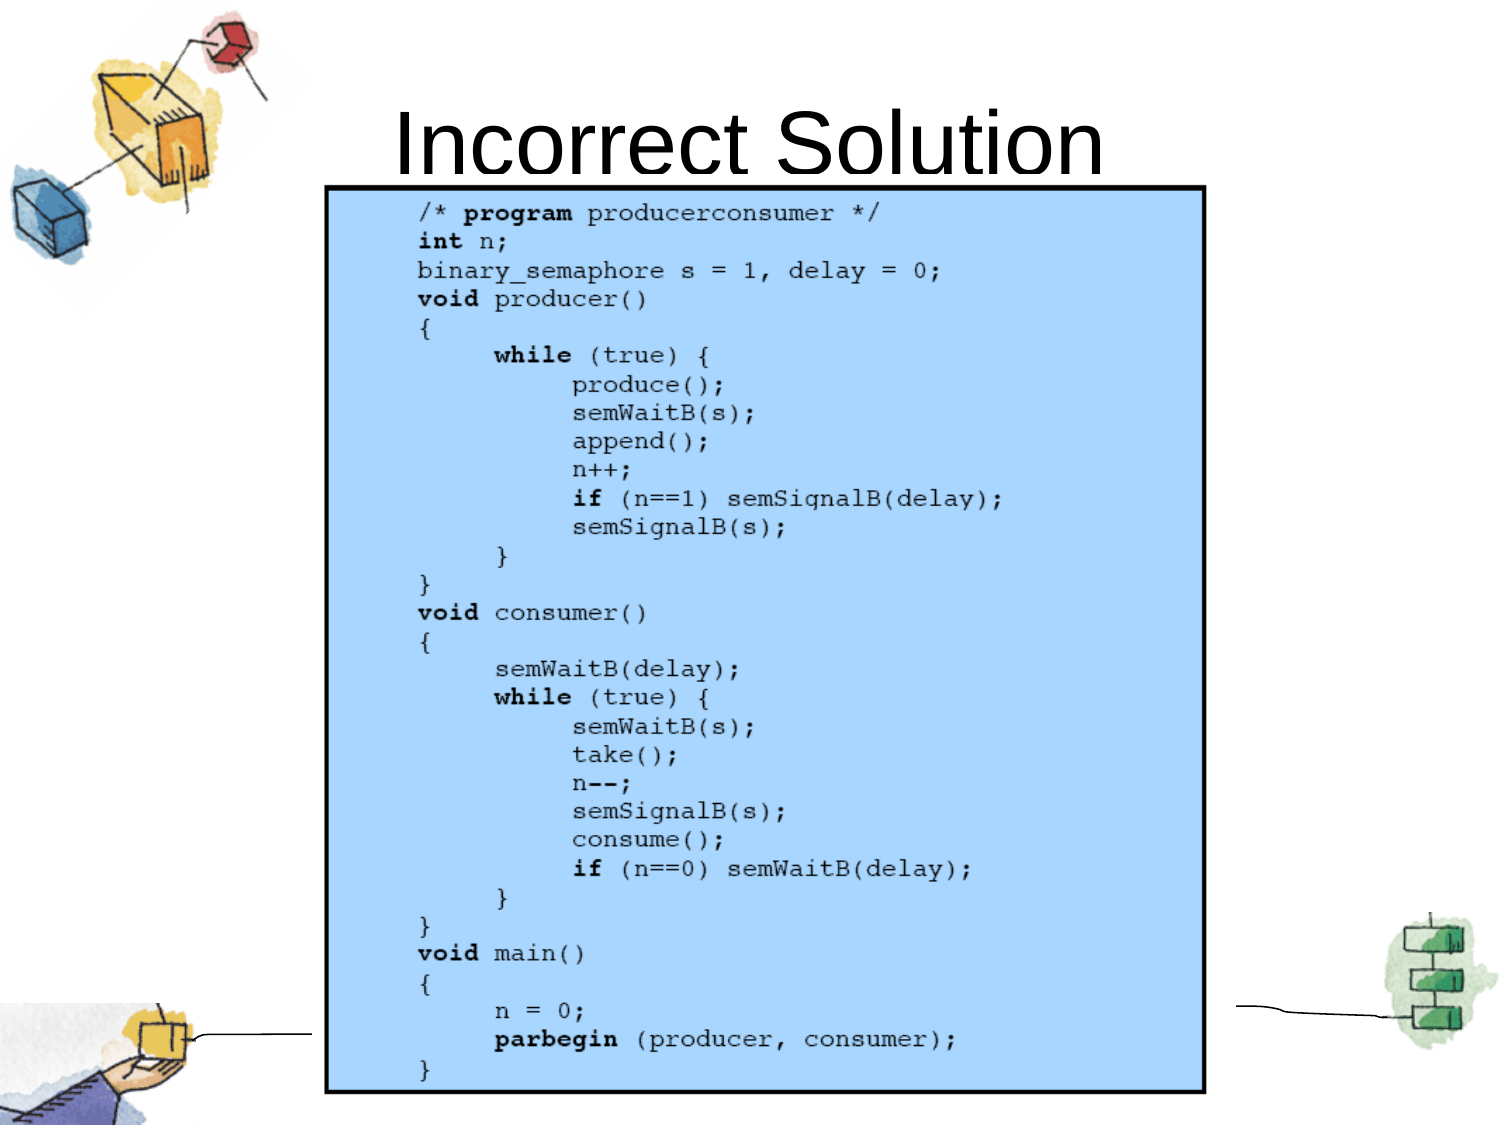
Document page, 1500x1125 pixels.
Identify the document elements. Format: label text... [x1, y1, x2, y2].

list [312, 174, 1236, 1114]
picture [1382, 912, 1500, 1050]
picture [0, 85, 167, 316]
title Incorrect Solution [74, 44, 1426, 233]
picture [114, 0, 274, 44]
picture [0, 1003, 196, 1125]
